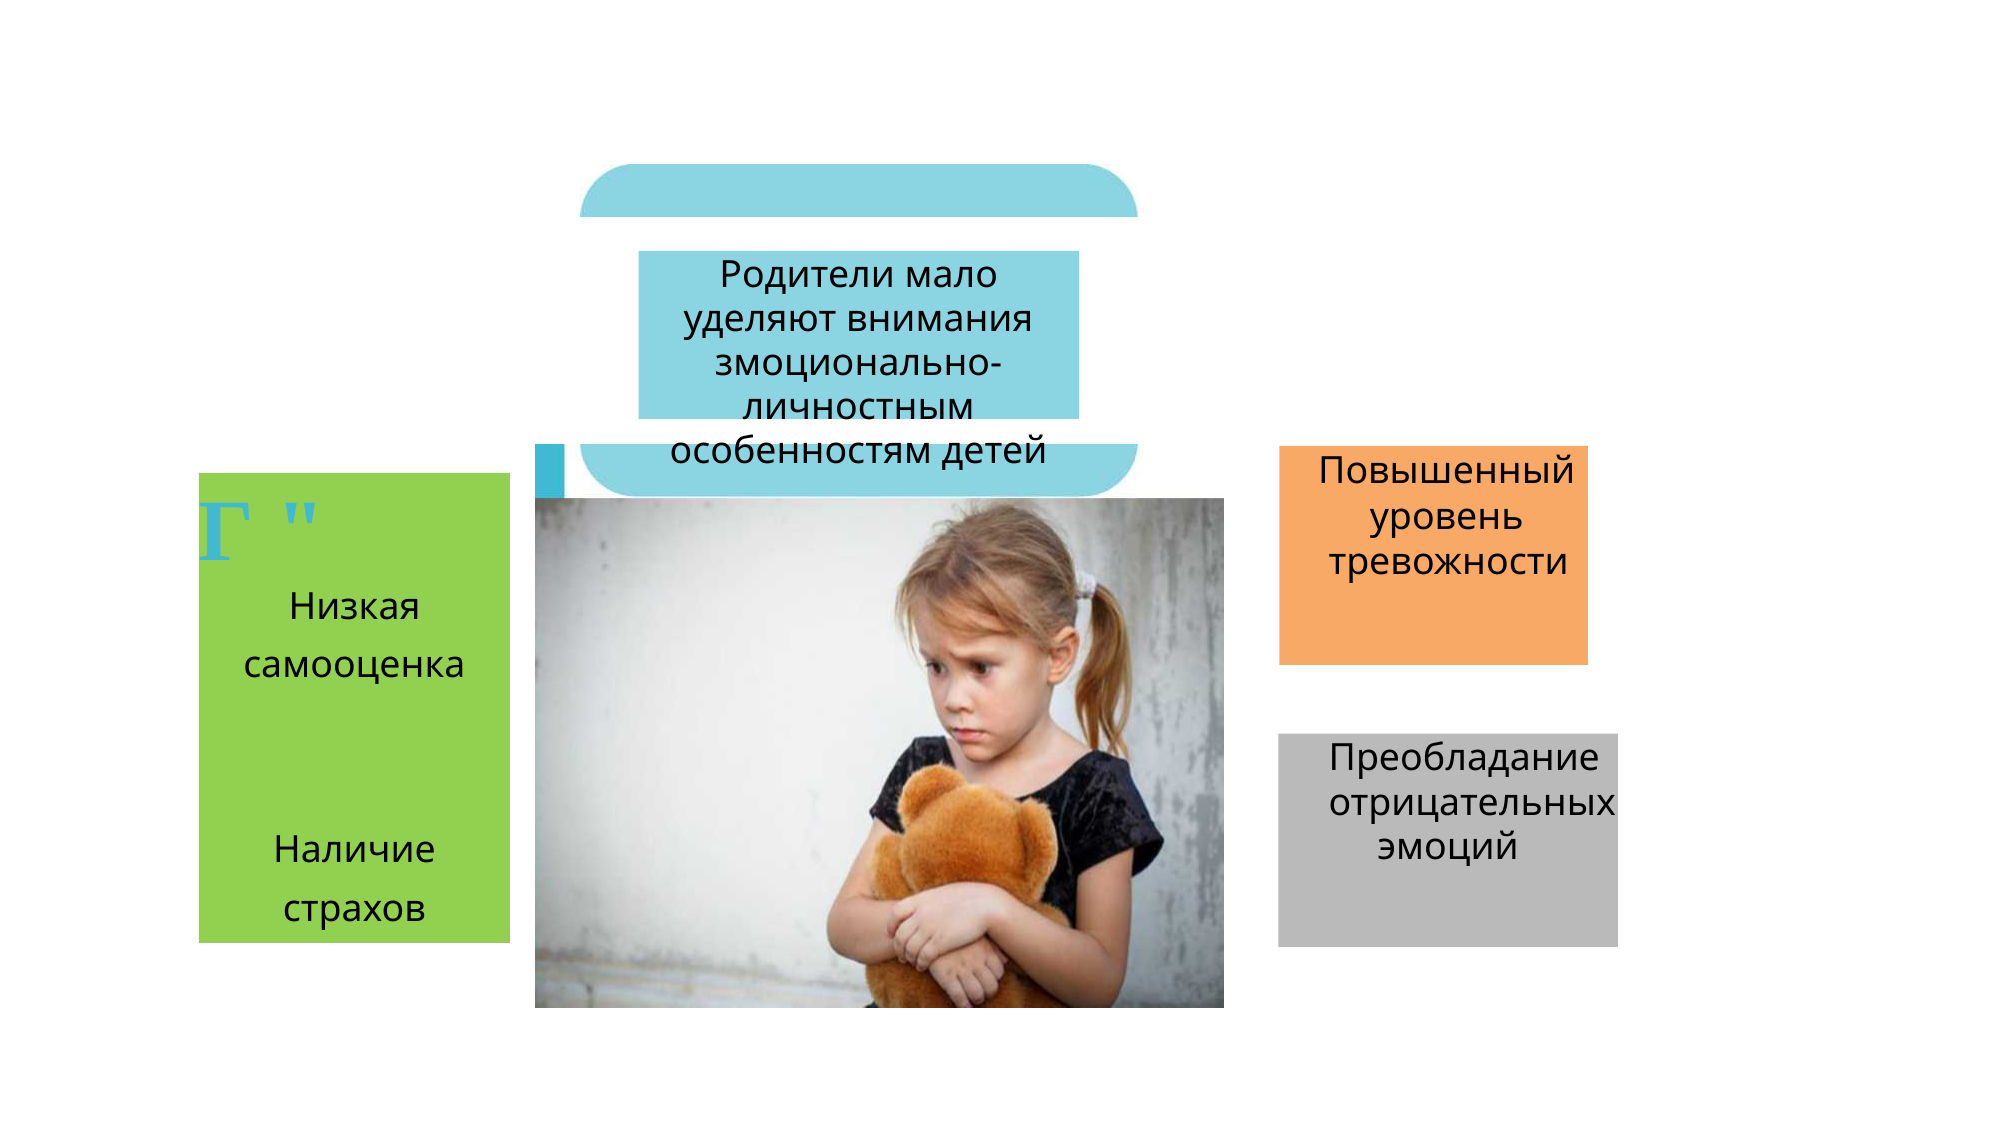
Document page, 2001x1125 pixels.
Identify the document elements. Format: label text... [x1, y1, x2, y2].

picture [535, 444, 1225, 1008]
text_box Г " Низкая самооценка Наличие страхов [198, 472, 510, 943]
text_box Преобладание отрицательных эмоций [1278, 733, 1618, 947]
text_box Родители мало уделяют внимания змоционально-личностным особенностям детей [638, 250, 1079, 419]
picture [580, 164, 1139, 218]
text_box Повышенный уровень тревожности [1279, 445, 1588, 665]
